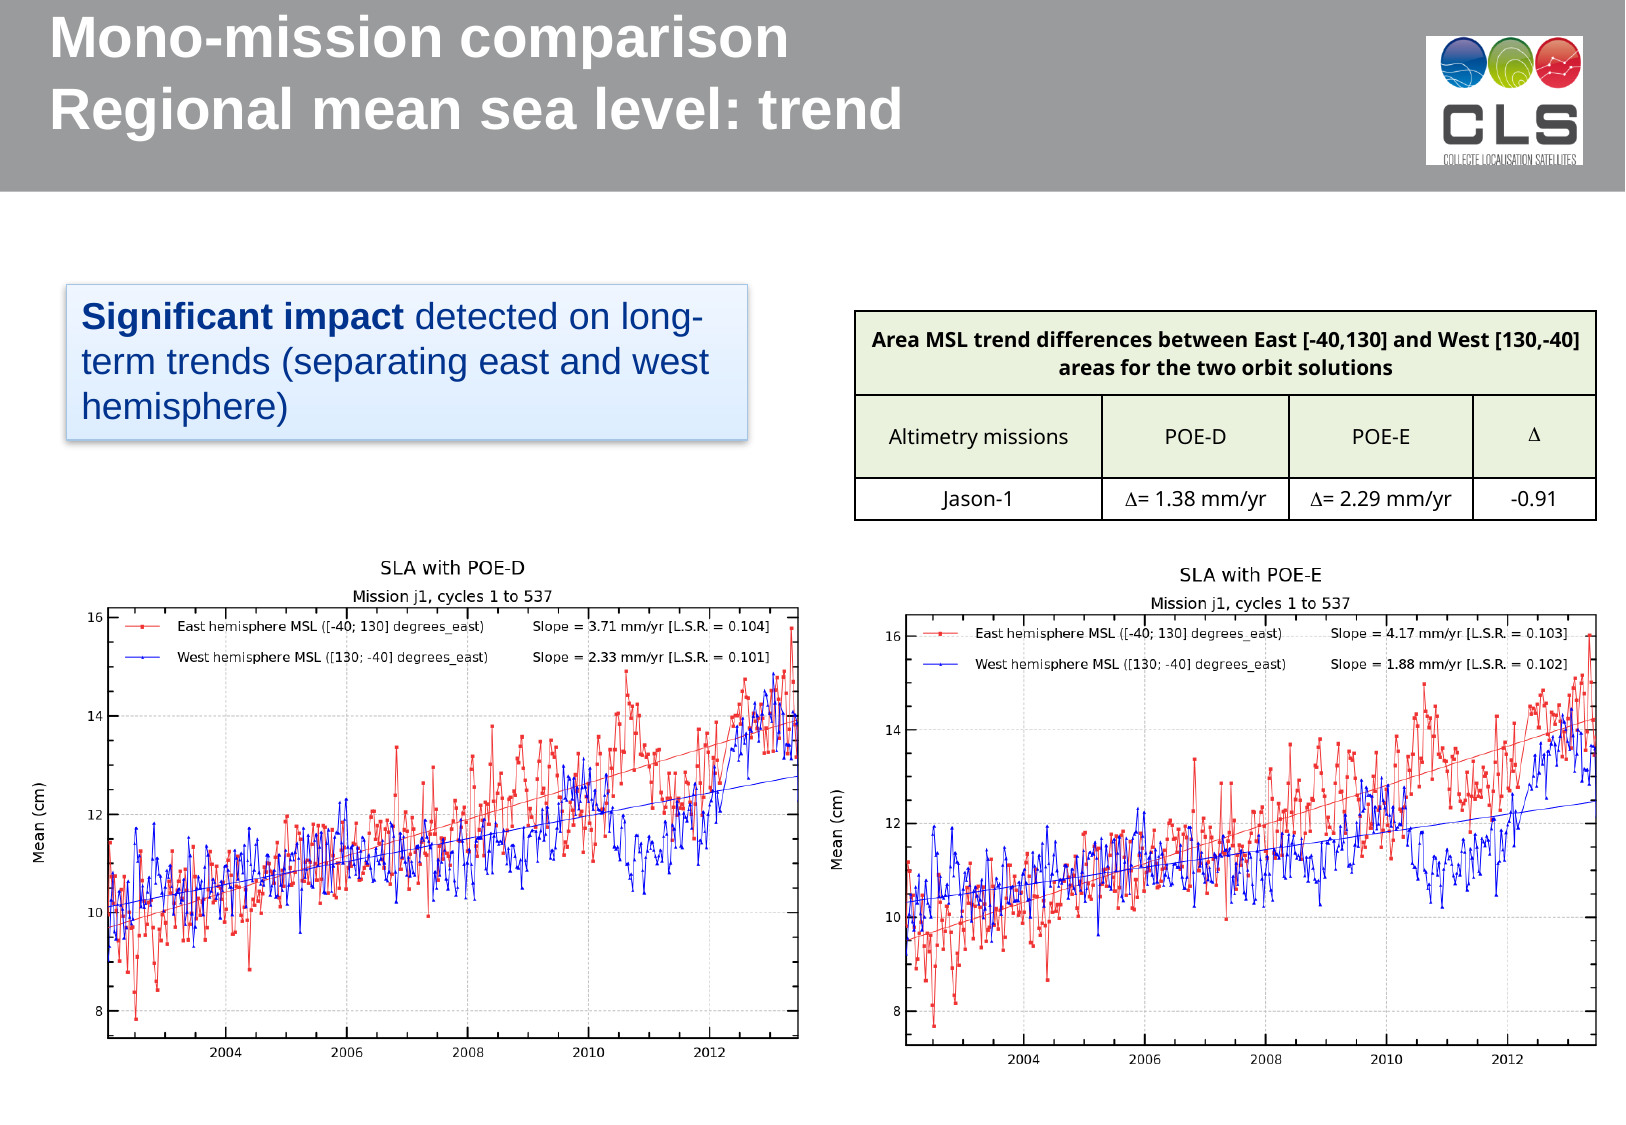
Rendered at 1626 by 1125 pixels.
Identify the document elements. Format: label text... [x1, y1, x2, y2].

table_header Area MSL trend differences between East [-40,130] and West [130,-40] areas for the two orbit solutions [856, 312, 1595, 394]
table_cell POE-D [1103, 396, 1288, 477]
text_box Mono-mission comparison Regional mean sea level: trend [34, 3, 1454, 134]
text_box Significant impact detected on long-term trends (separating east and west hemisphere) [66, 284, 748, 441]
picture [0, 536, 1625, 1093]
table_cell -0.91 [1474, 479, 1595, 519]
table_cell D [1474, 396, 1595, 477]
table_cell D= 1.38 mm/yr [1103, 479, 1288, 519]
table_cell D= 2.29 mm/yr [1290, 479, 1472, 519]
table_cell Altimetry missions [856, 396, 1101, 477]
table_cell Jason-1 [856, 479, 1101, 519]
picture [1426, 36, 1583, 165]
table_cell POE-E [1290, 396, 1472, 477]
